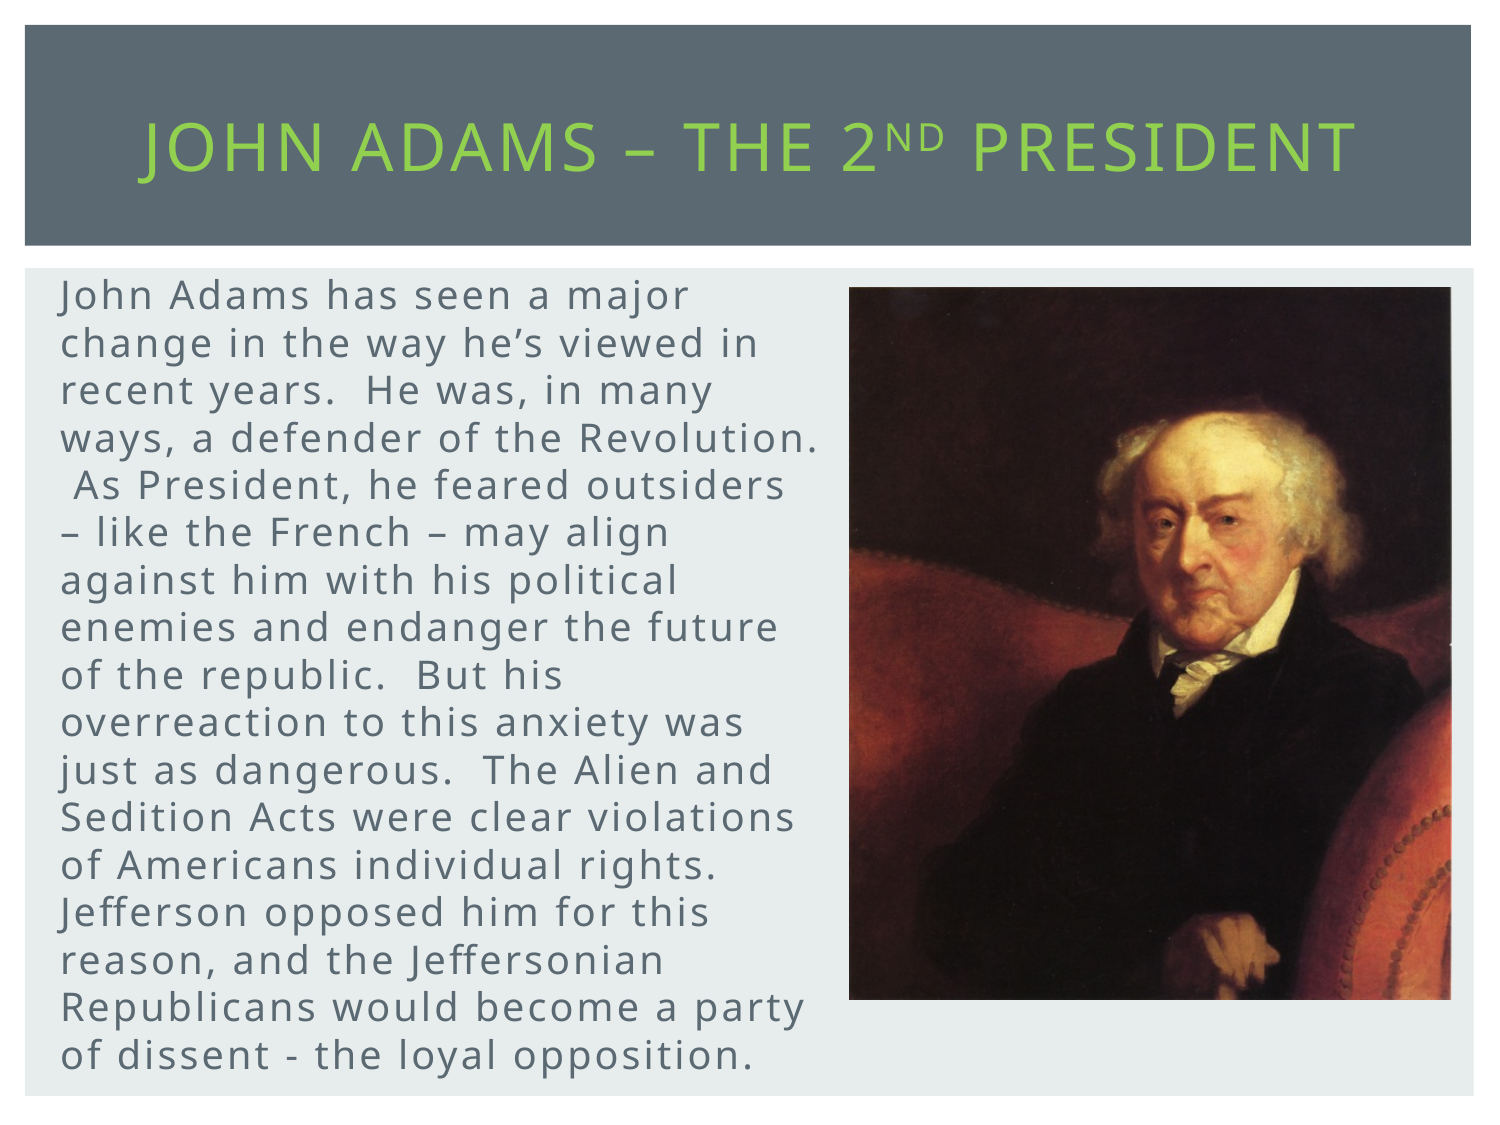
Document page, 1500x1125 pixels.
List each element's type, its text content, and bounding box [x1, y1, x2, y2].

list John Adams has seen a major change in the way he’s viewed in recent years. He was, in many ways, a defender of the Revolution. As President, he feared outsiders – like the French – may align against him with his political enemies and endanger the future of the republic. But his overreaction to this anxiety was just as dangerous. The Alien and Sedition Acts were clear violations of Americans individual rights. Jefferson opposed him for this reason, and the Jeffersonian Republicans would become a party of dissent - the loyal opposition. [37, 262, 838, 1088]
title John Adams – the 2nd President [62, 58, 1438, 232]
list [849, 287, 1452, 1001]
